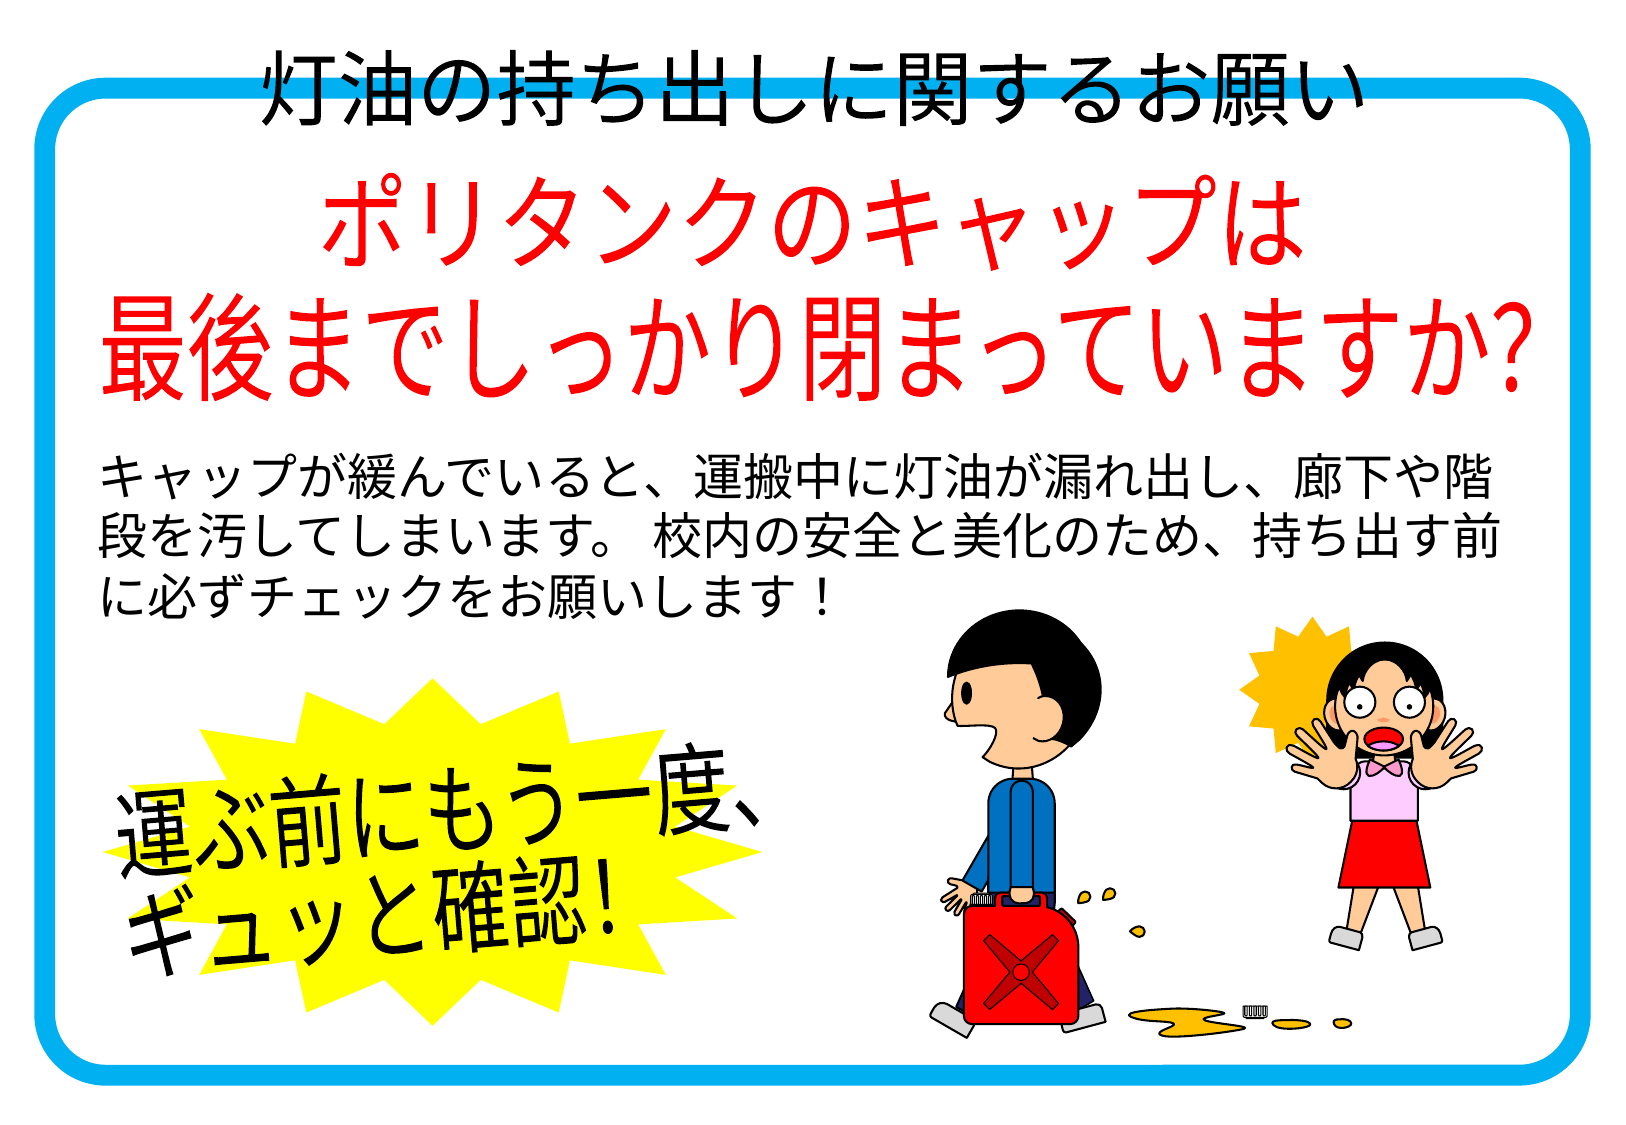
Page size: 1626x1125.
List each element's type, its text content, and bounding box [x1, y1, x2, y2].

text_box キャップが緩んでいると、運搬中に灯油が漏れ出し、廊下や階段を汚してしまいます。 校内の安全と美化のため、持ち出す前に必ずチェックをお願いします！ [82, 437, 1544, 633]
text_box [102, 172, 1532, 402]
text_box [930, 610, 1352, 1037]
text_box [42, 86, 1583, 1078]
text_box [100, 676, 765, 1028]
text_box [1355, 616, 1481, 948]
